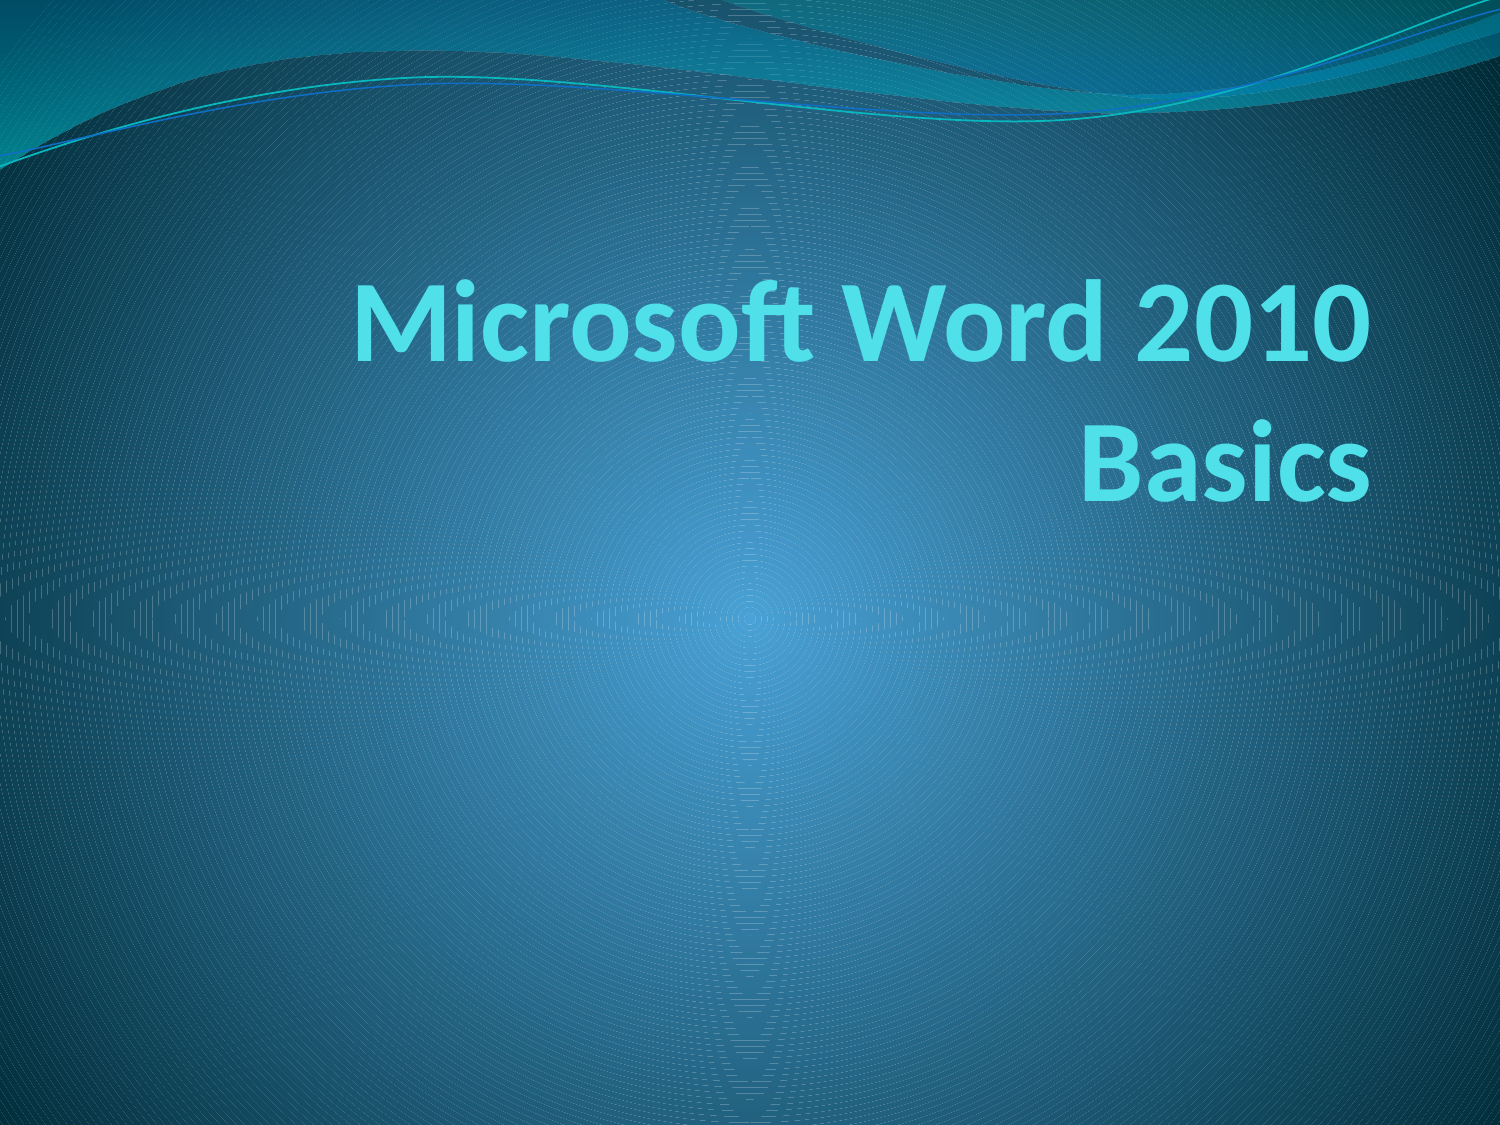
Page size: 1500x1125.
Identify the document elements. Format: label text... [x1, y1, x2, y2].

title Microsoft Word 2010 Basics [87, 224, 1376, 525]
